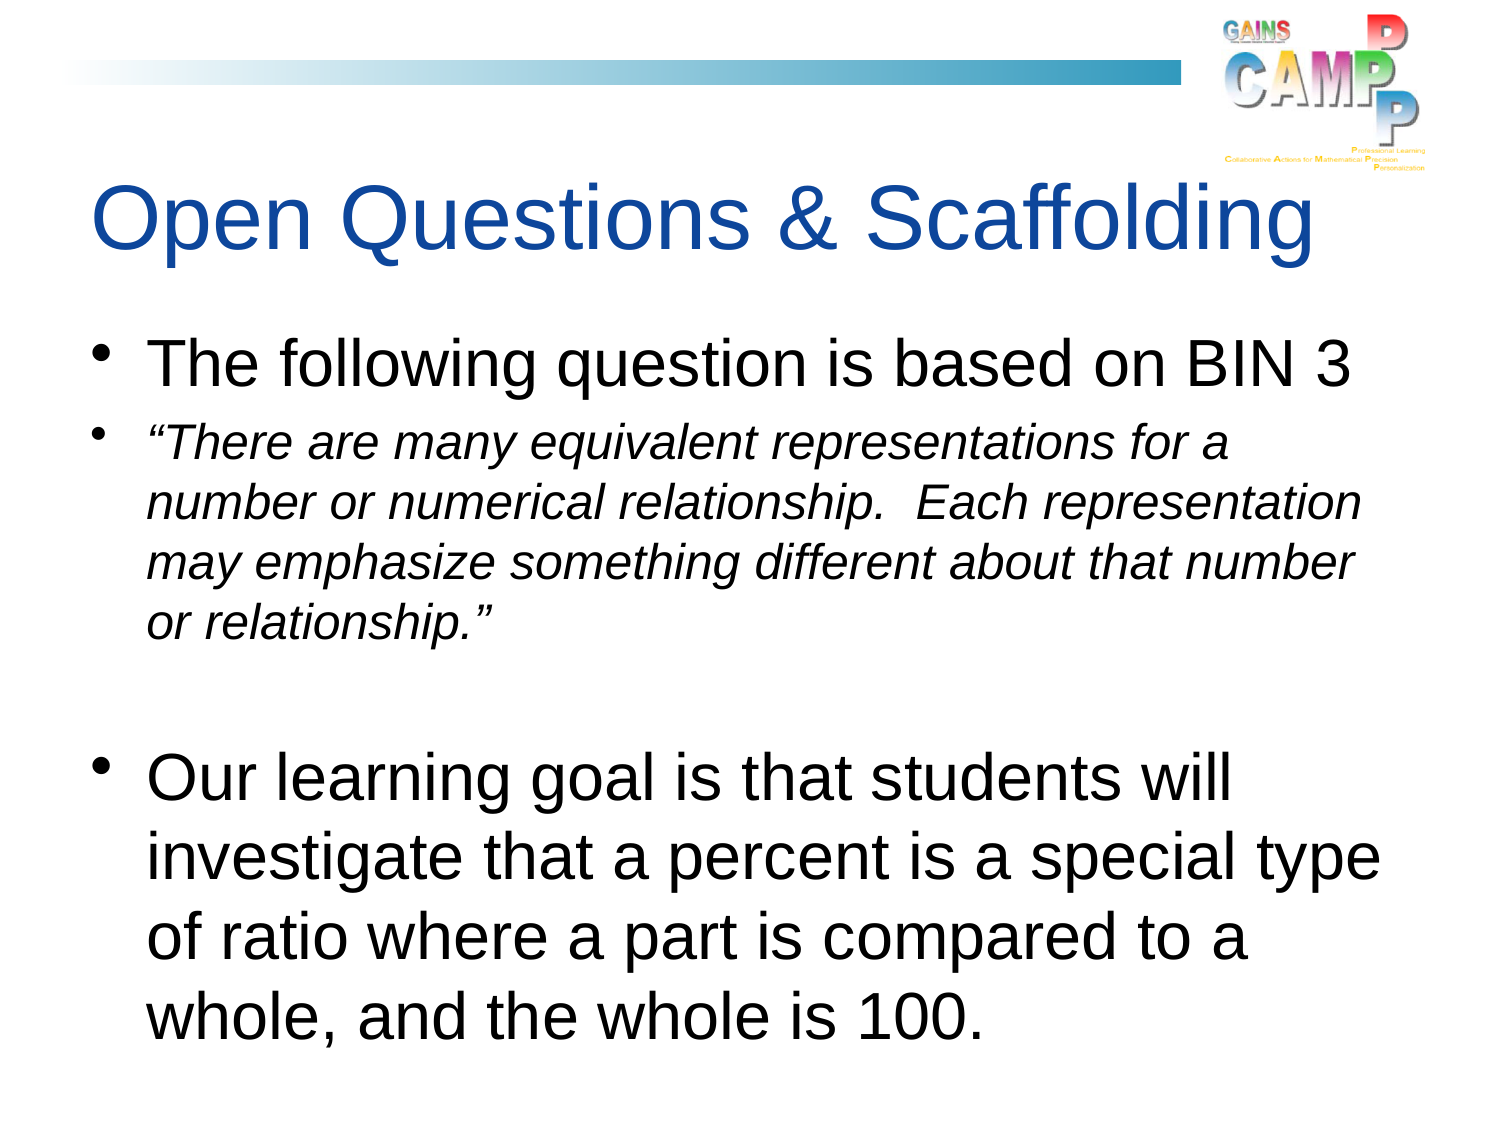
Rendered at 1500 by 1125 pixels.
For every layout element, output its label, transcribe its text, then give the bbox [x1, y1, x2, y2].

list The following question is based on BIN 3 “There are many equivalent representations for a number or numerical relationship. Each representation may emphasize something different about that number or relationship.” Our learning goal is that students will investigate that a percent is a special type of ratio where a part is compared to a whole, and the whole is 100. [74, 312, 1426, 1125]
picture [1204, 0, 1442, 190]
title Open Questions & Scaffolding [74, 124, 1426, 301]
